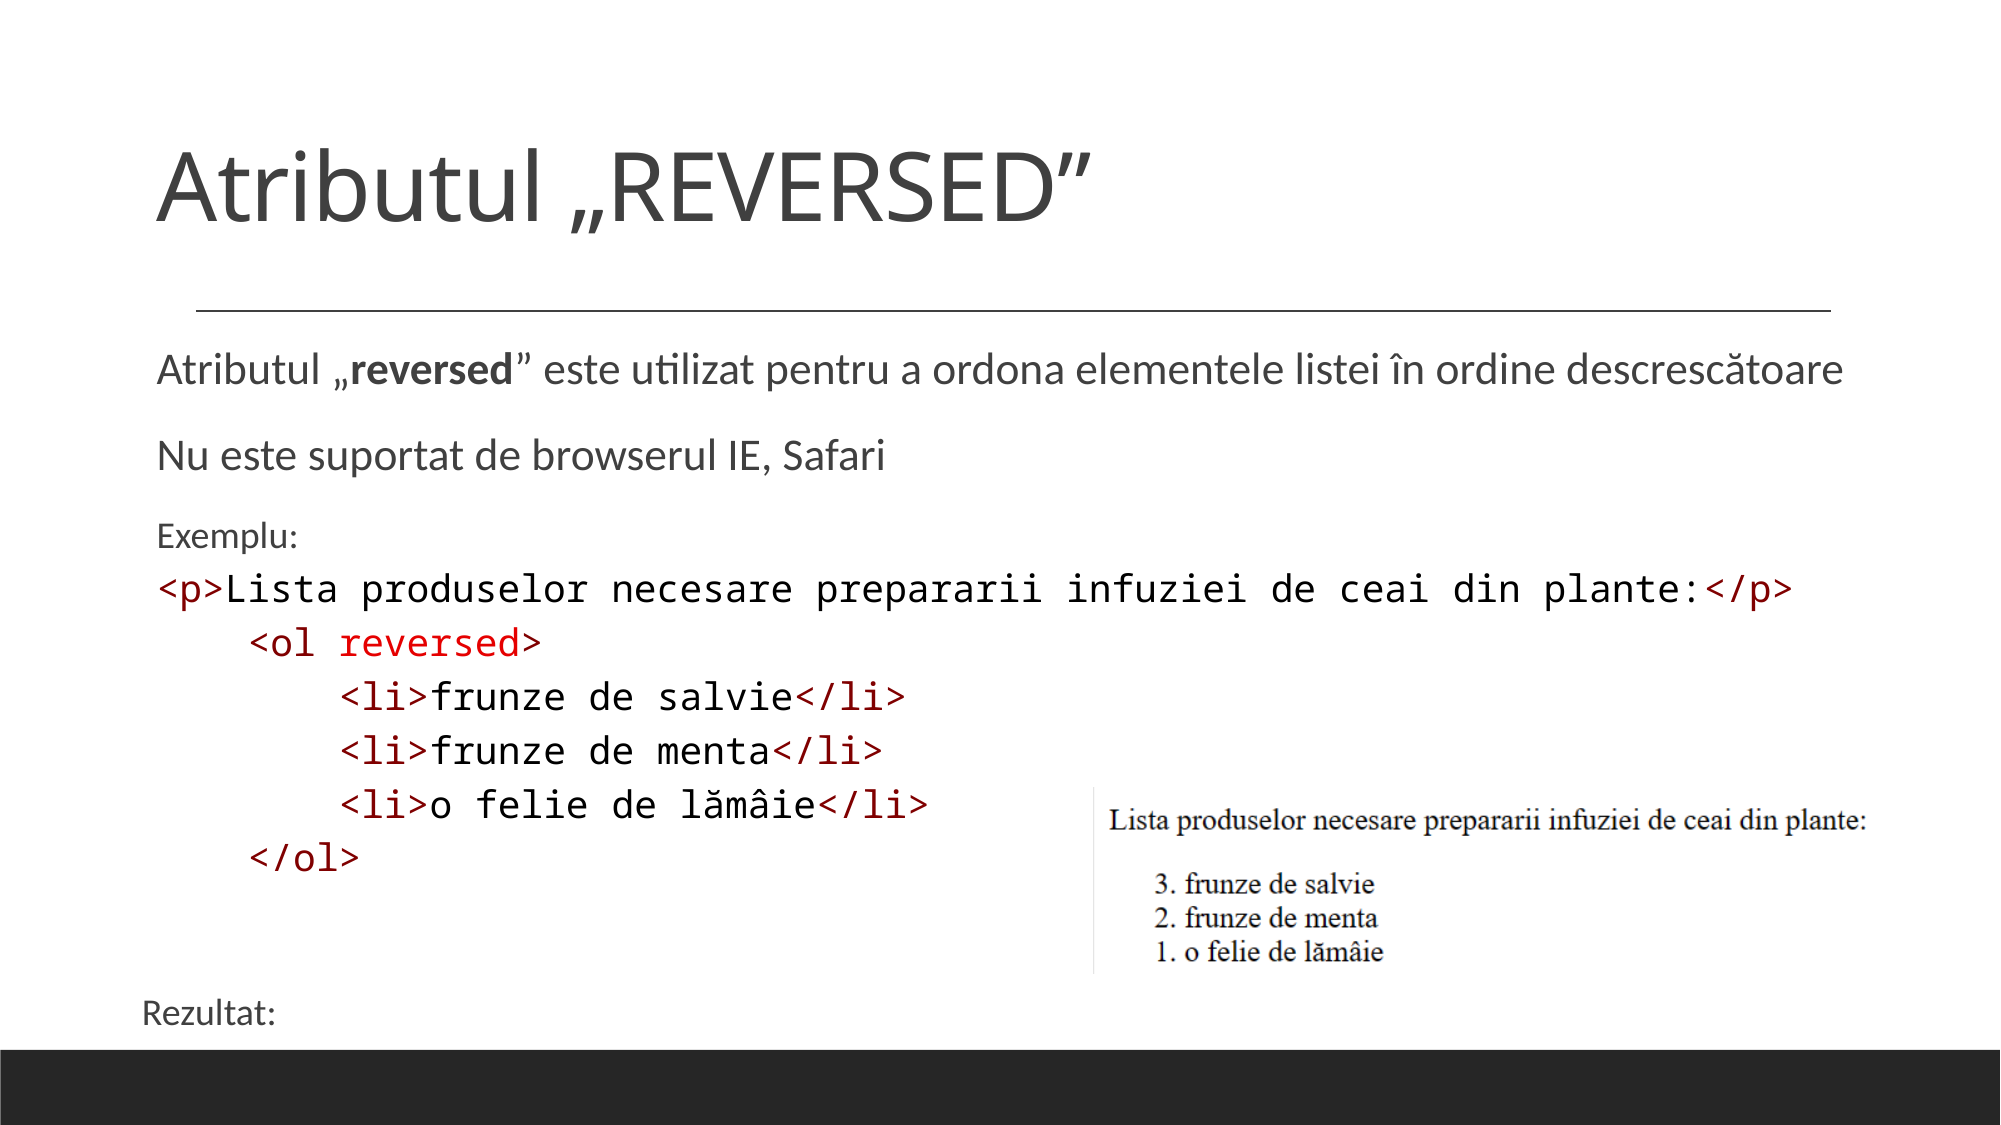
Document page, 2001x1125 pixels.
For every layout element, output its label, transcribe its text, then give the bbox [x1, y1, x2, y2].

picture [1093, 786, 1881, 974]
list Atributul „reversed” este utilizat pentru a ordona elementele listei în ordine descrescătoare Nu este suportat de browserul IE, Safari Exemplu: <p>Lista produselor necesare prepararii infuziei de ceai din plante:</p> <ol reversed> <li>frunze de salvie</li> <li>frunze de menta</li> <li>o felie de lămâie</li> </ol> Rezultat: [141, 325, 1896, 1052]
title Atributul „REVERSED” [141, 46, 1638, 250]
